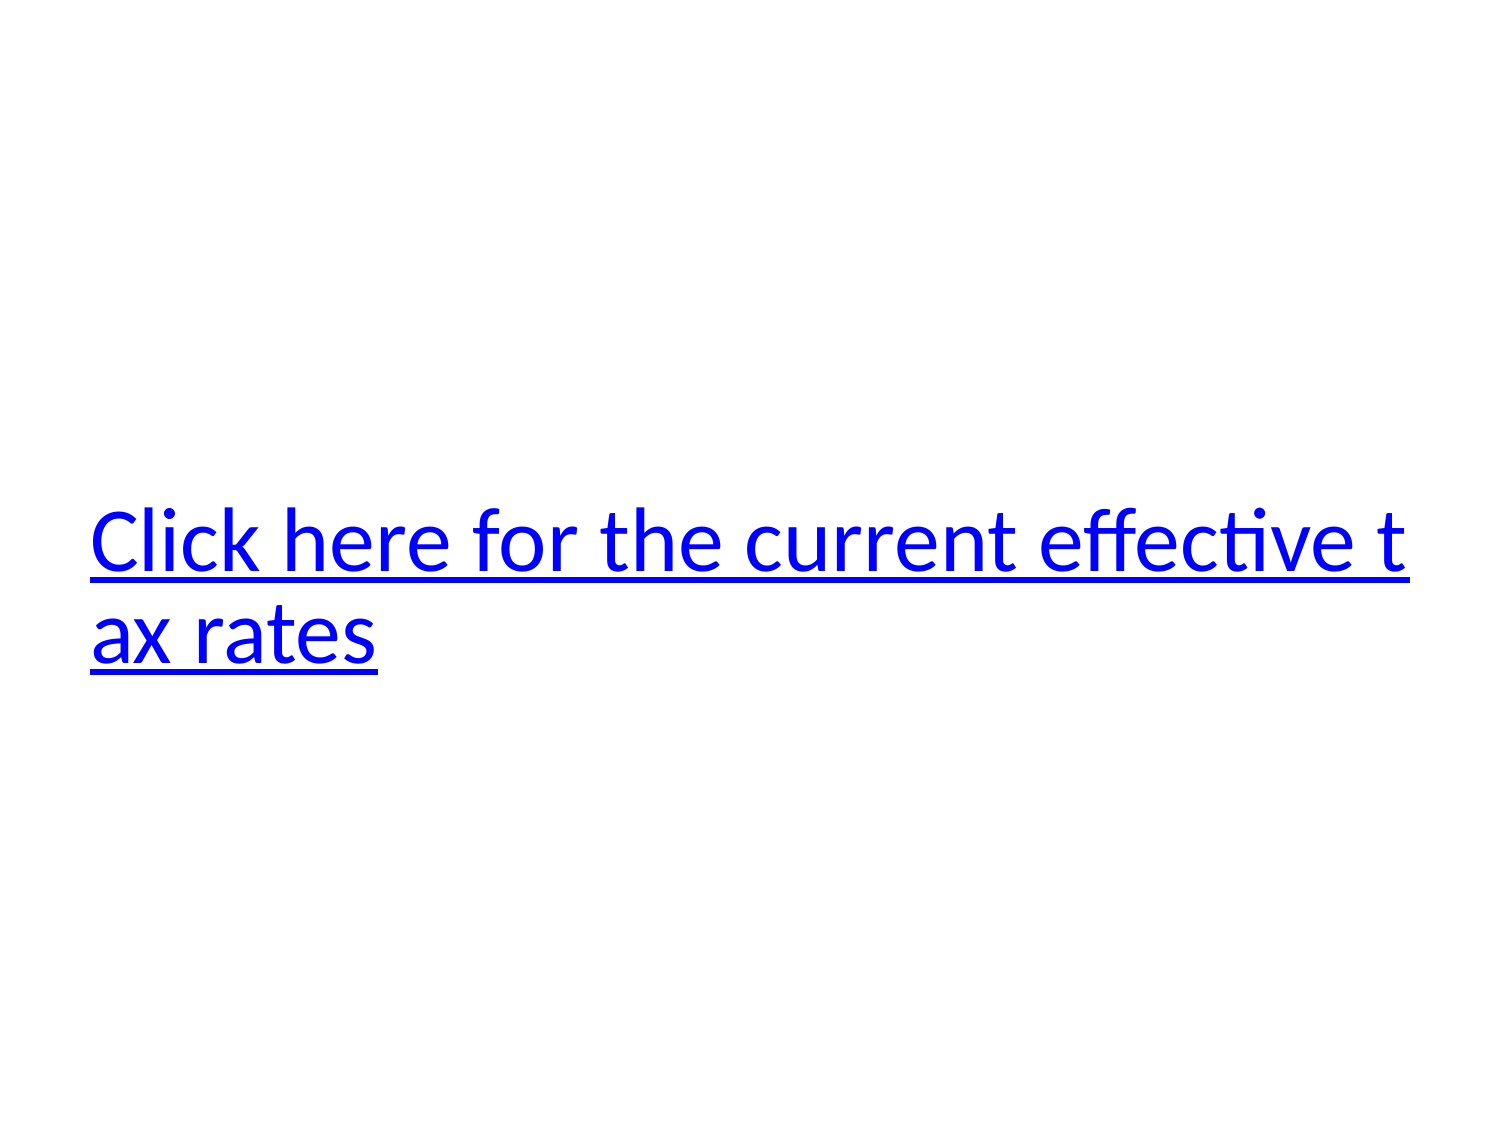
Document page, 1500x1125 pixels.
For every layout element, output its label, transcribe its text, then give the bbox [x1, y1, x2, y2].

title Click here for the current effective tax rates [74, 44, 1426, 1026]
